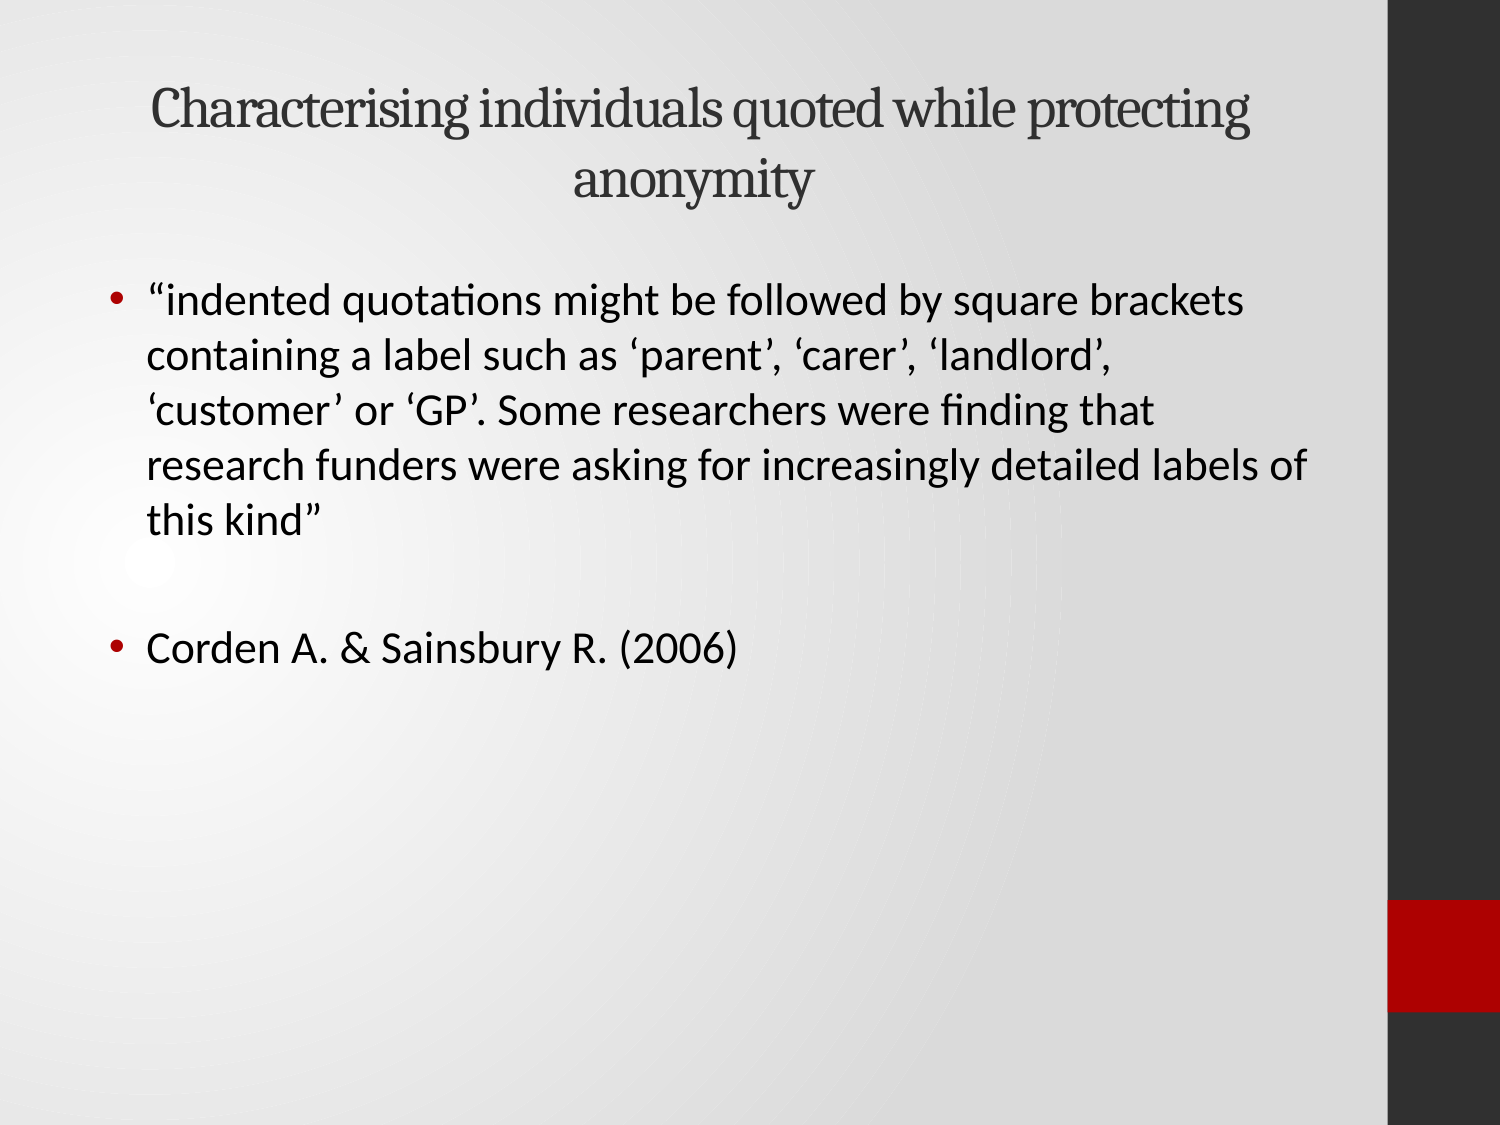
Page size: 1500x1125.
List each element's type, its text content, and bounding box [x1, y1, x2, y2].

title Characterising individuals quoted while protecting anonymity [75, 45, 1325, 233]
list “indented quotations might be followed by square brackets containing a label such as ‘parent’, ‘carer’, ‘landlord’, ‘customer’ or ‘GP’. Some researchers were finding that research funders were asking for increasingly detailed labels of this kind” Corden A. & Sainsbury R. (2006) [75, 262, 1325, 1050]
